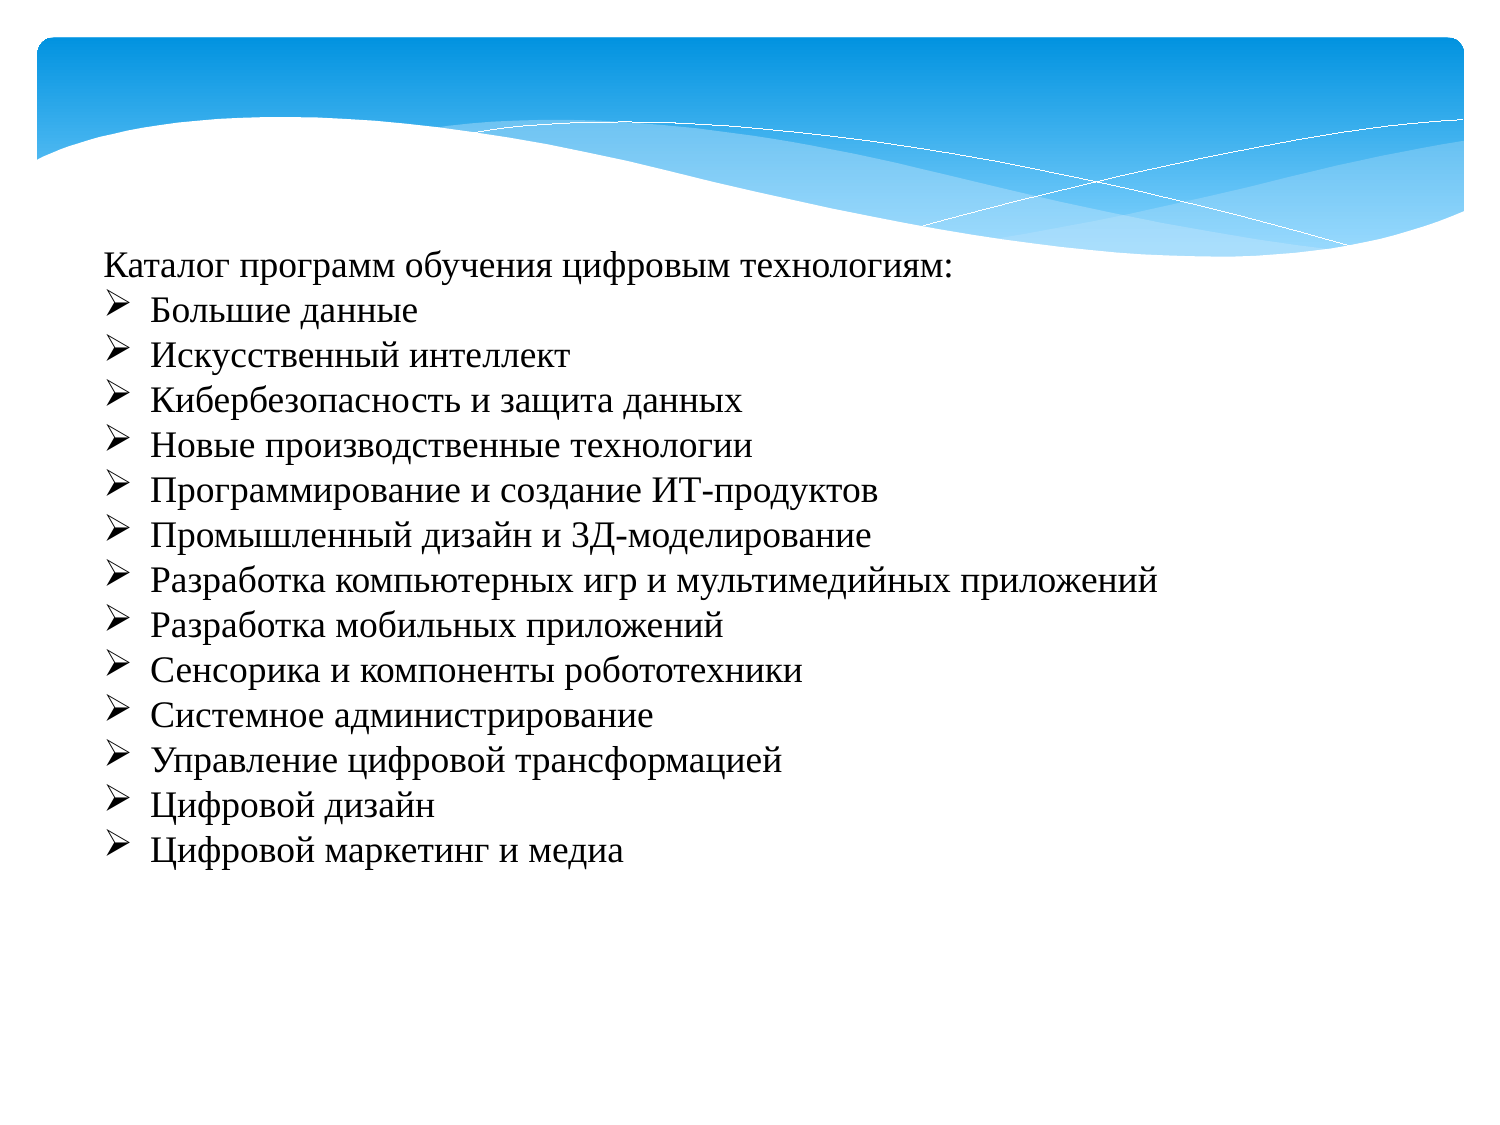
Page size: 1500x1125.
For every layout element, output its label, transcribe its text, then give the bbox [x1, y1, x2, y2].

text_box Каталог программ обучения цифровым технологиям: Большие данные Искусственный интеллект Кибербезопасность и защита данных Новые производственные технологии Программирование и создание ИТ-продуктов Промышленный дизайн и 3Д-моделирование Разработка компьютерных игр и мультимедийных приложений Разработка мобильных приложений Сенсорика и компоненты робототехники Системное администрирование Управление цифровой трансформацией Цифровой дизайн Цифровой маркетинг и медиа [88, 0, 1471, 1058]
